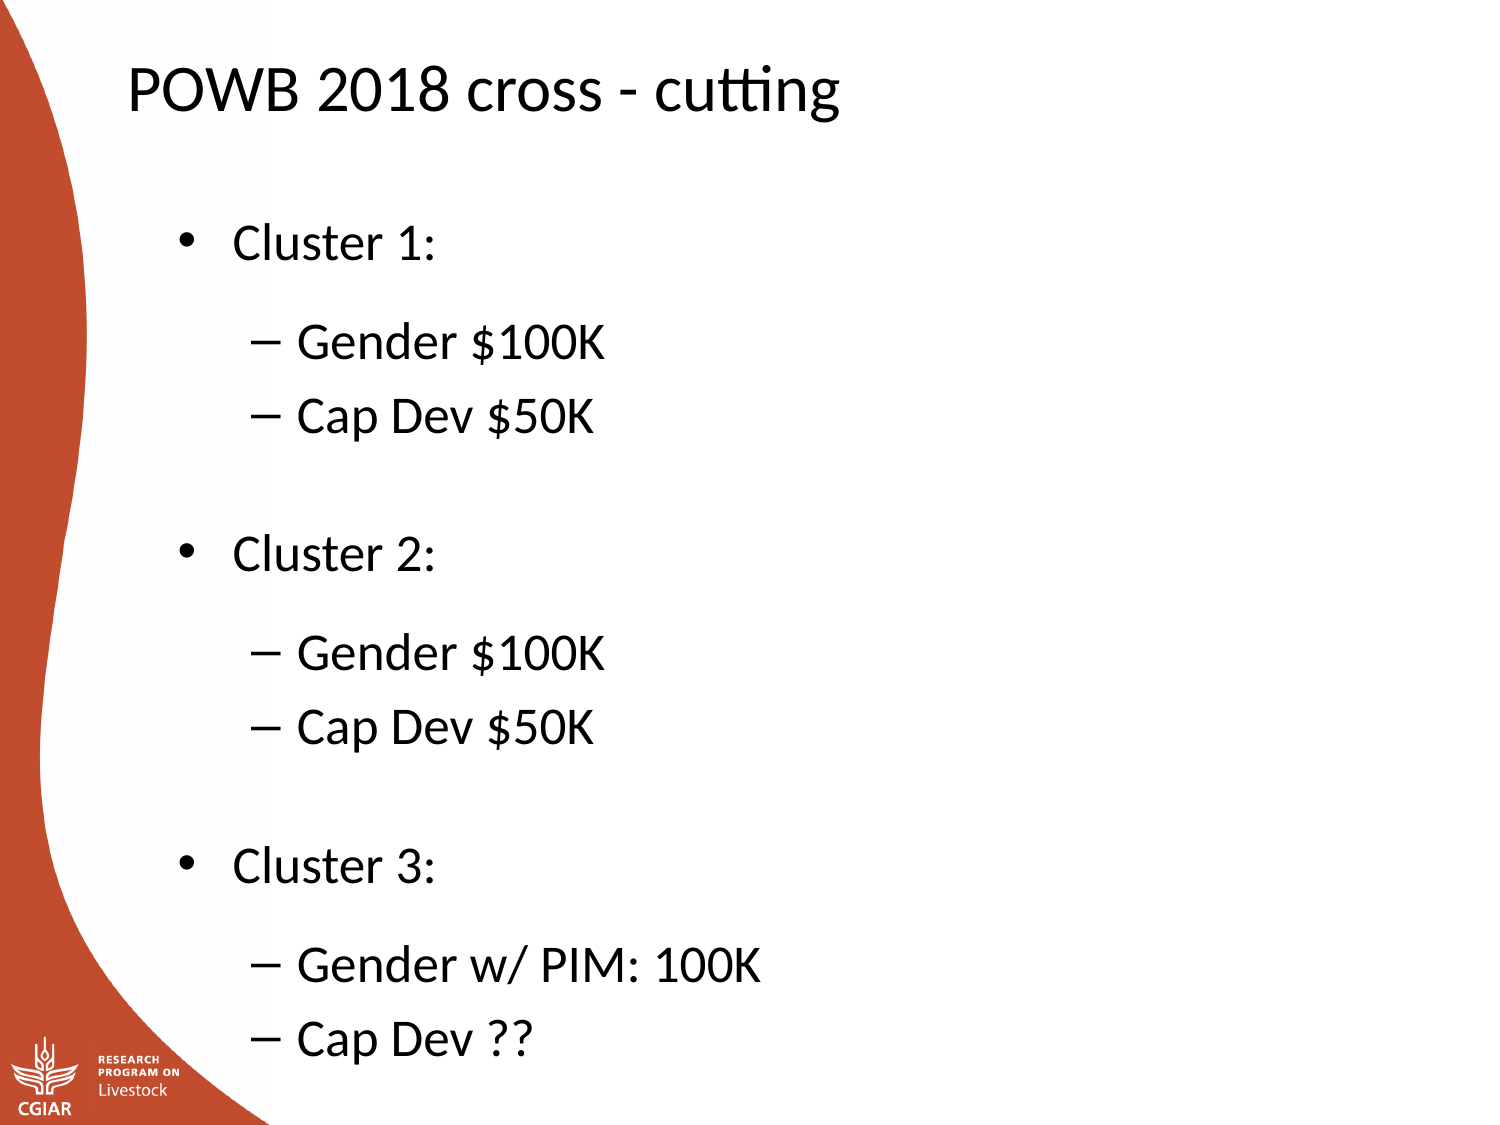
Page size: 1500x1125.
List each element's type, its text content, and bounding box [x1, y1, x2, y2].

list POWB 2018 cross - cutting [112, 37, 1450, 175]
list Cluster 1: Gender $100K Cap Dev $50K Cluster 2: Gender $100K Cap Dev $50K Cluster 3: Gender w/ PIM: 100K Cap Dev ?? [162, 200, 1500, 1075]
picture [0, 0, 270, 1125]
